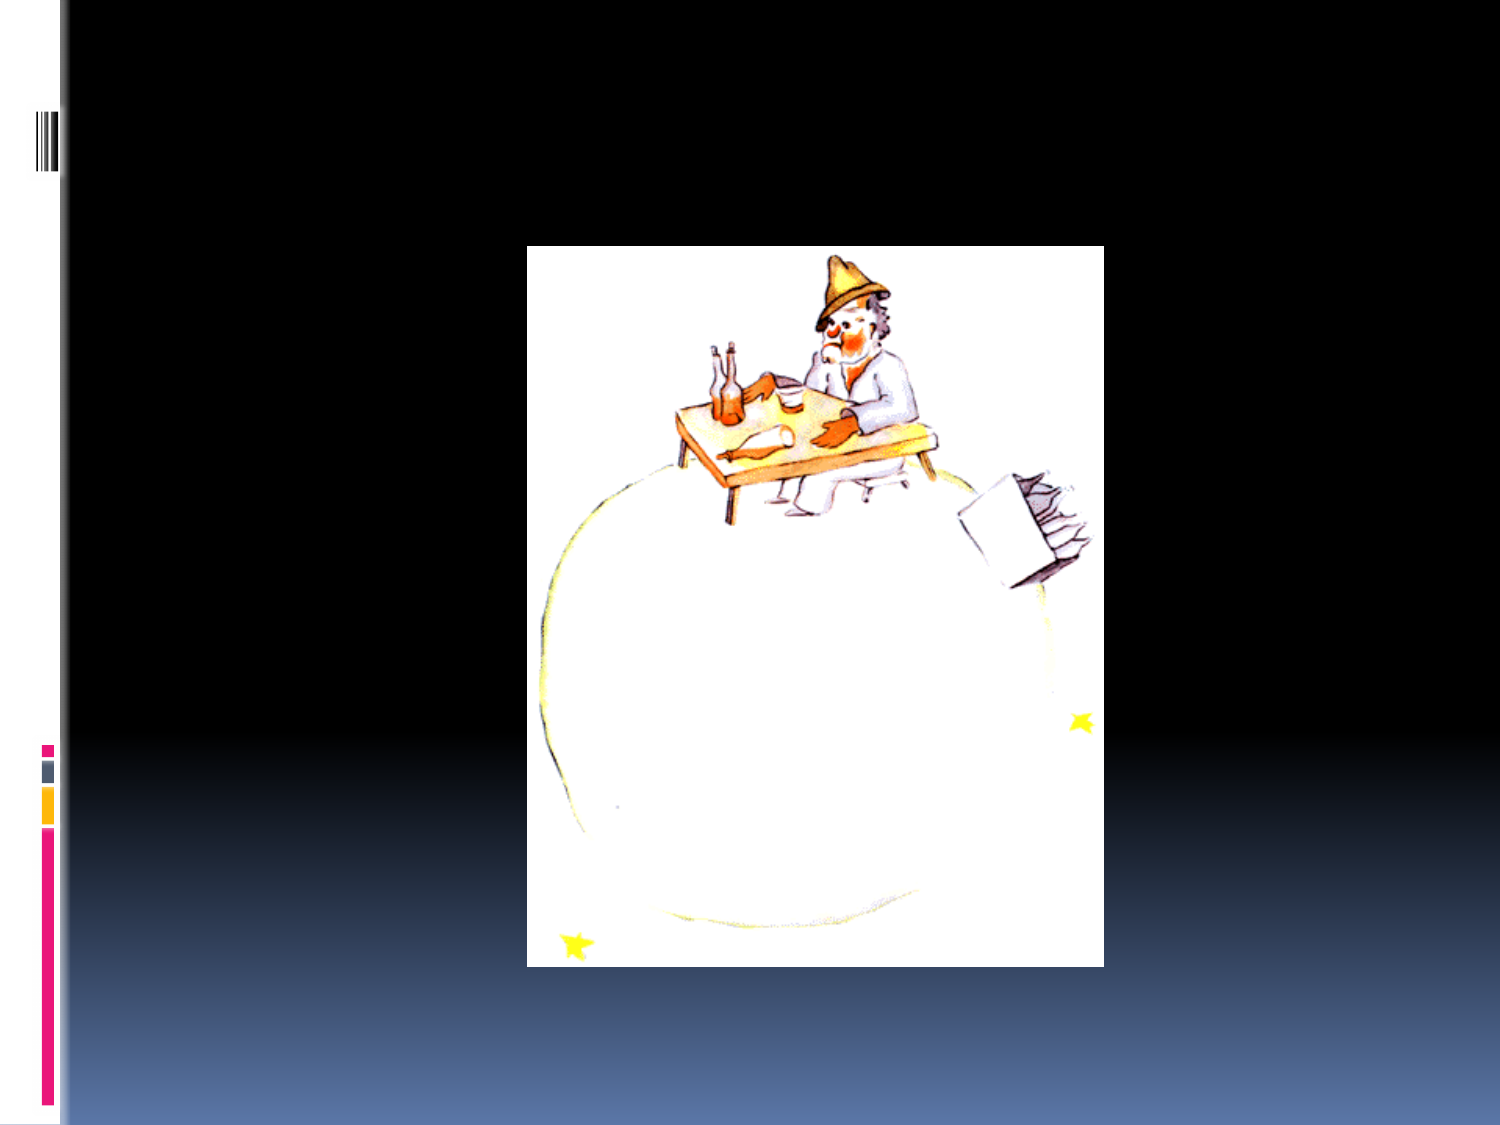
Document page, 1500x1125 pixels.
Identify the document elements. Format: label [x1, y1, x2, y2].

picture [526, 245, 1105, 967]
